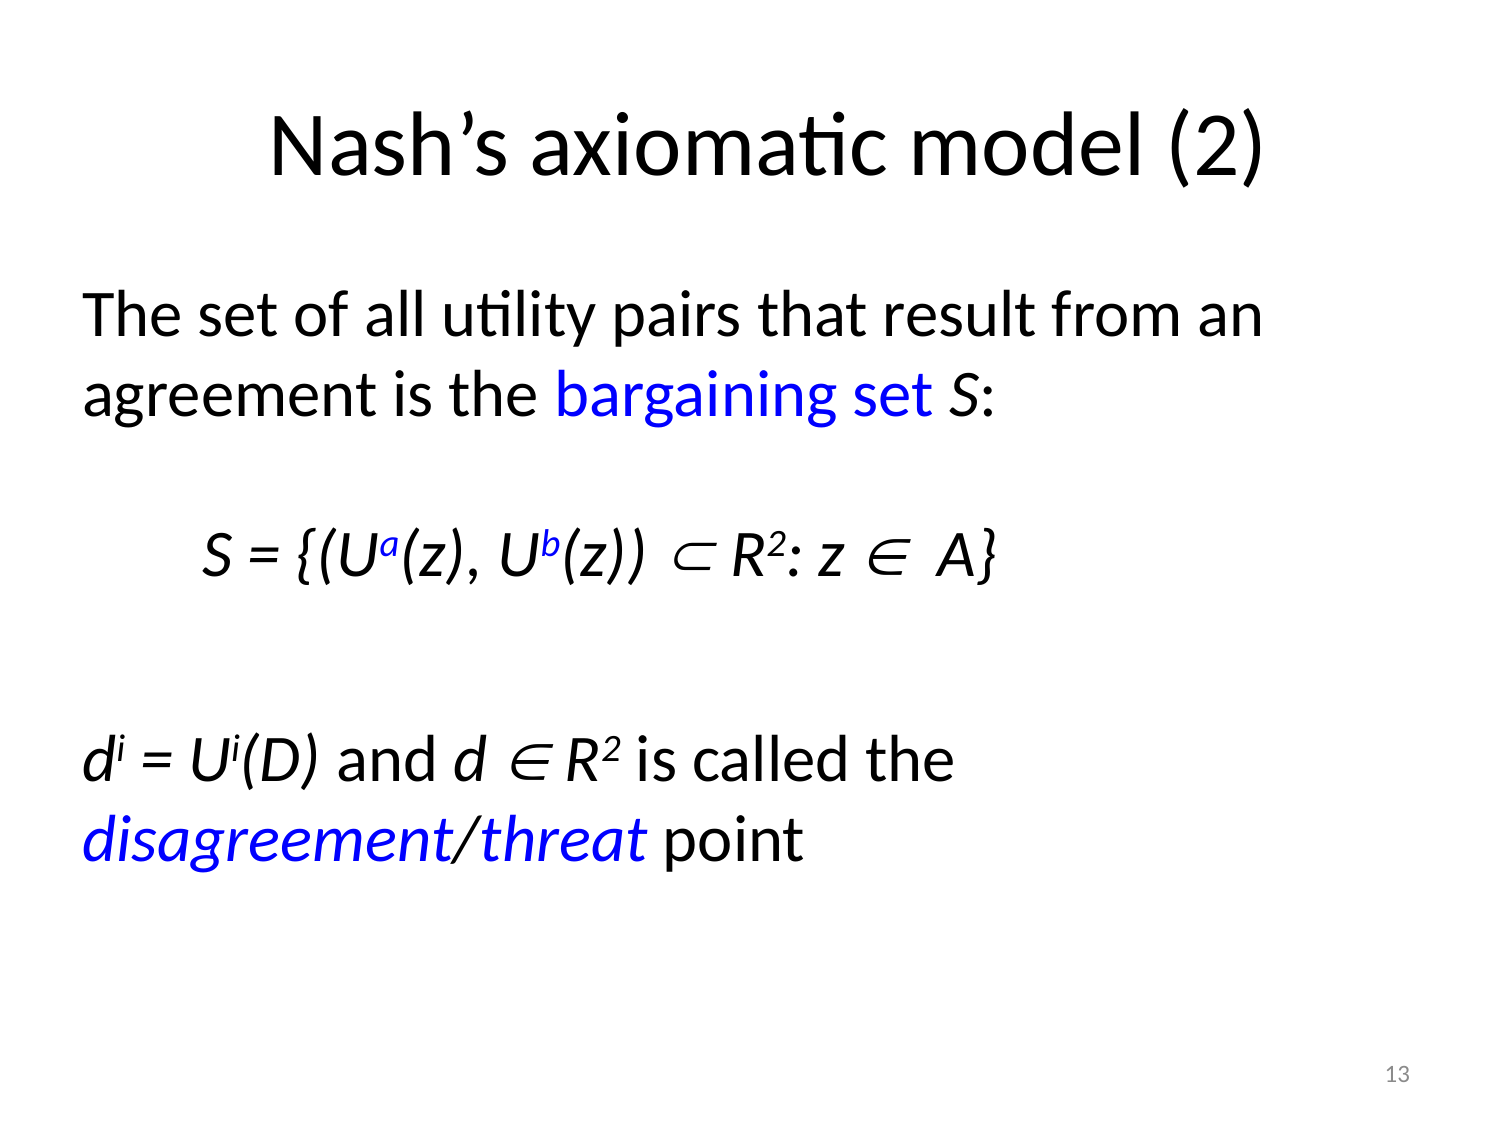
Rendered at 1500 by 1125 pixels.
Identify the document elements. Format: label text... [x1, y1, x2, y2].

text_box Nash’s axiomatic model (2) [143, 45, 1394, 233]
text_box The set of all utility pairs that result from an agreement is the bargaining set S: S = {(Ua(z), Ub(z))  R2: z  A} di = Ui(D) and d  R2 is called the disagreement/threat point [67, 262, 1422, 1005]
slide_number 13 [1074, 1042, 1425, 1103]
